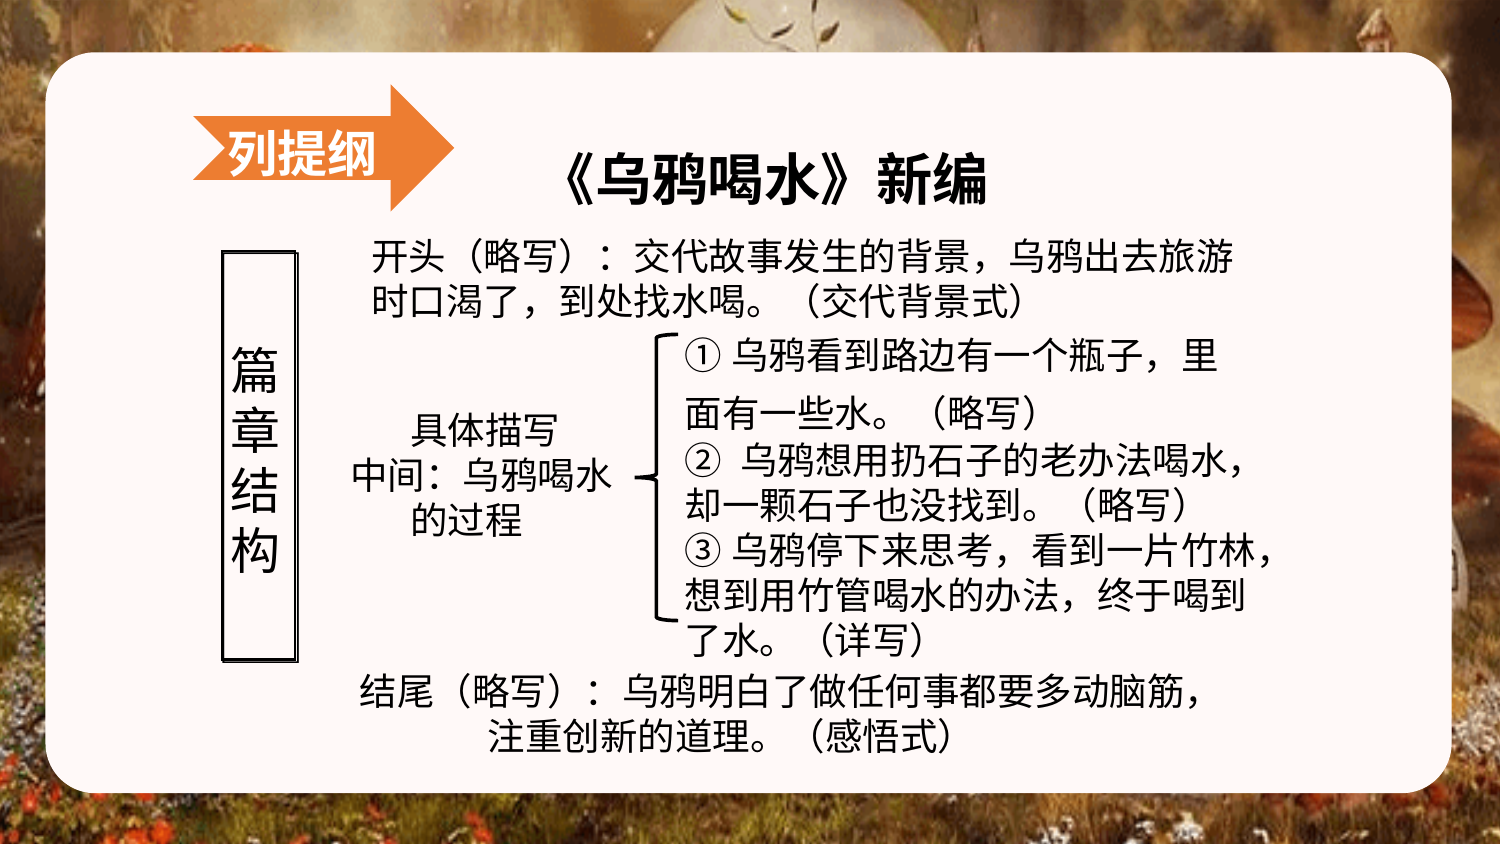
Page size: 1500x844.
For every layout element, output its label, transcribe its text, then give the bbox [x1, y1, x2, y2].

text_box 列提纲 [216, 99, 401, 189]
text_box [190, 115, 216, 141]
text_box 《乌鸦喝水》新编 [447, 136, 1071, 218]
text_box 开头（略写）：交代故事发生的背景，乌鸦出去旅游时口渴了，到处找水喝。（交代背景式） [360, 226, 1270, 329]
text_box 篇章结构 [211, 333, 299, 585]
text_box [221, 585, 296, 660]
text_box 结尾（略写）：乌鸦明白了做任何事都要多动脑筋， 注重创新的道理。（感悟式） [348, 662, 1265, 764]
text_box ①乌鸦看到路边有一个瓶子，里 面有一些水。（略写） ② 乌鸦想用扔石子的老办法喝水， 却一颗石子也没找到。（略写） ③乌鸦停下来思考，看到一片竹林， 想到用竹管喝水的办法，终于喝到 了水。（详写） [673, 326, 1397, 669]
text_box [634, 332, 679, 623]
text_box 具体描写 中间：乌鸦喝水 的过程 [339, 401, 639, 548]
picture [0, 0, 1500, 844]
text_box [389, 81, 447, 215]
text_box [190, 155, 216, 181]
text_box [221, 251, 296, 333]
